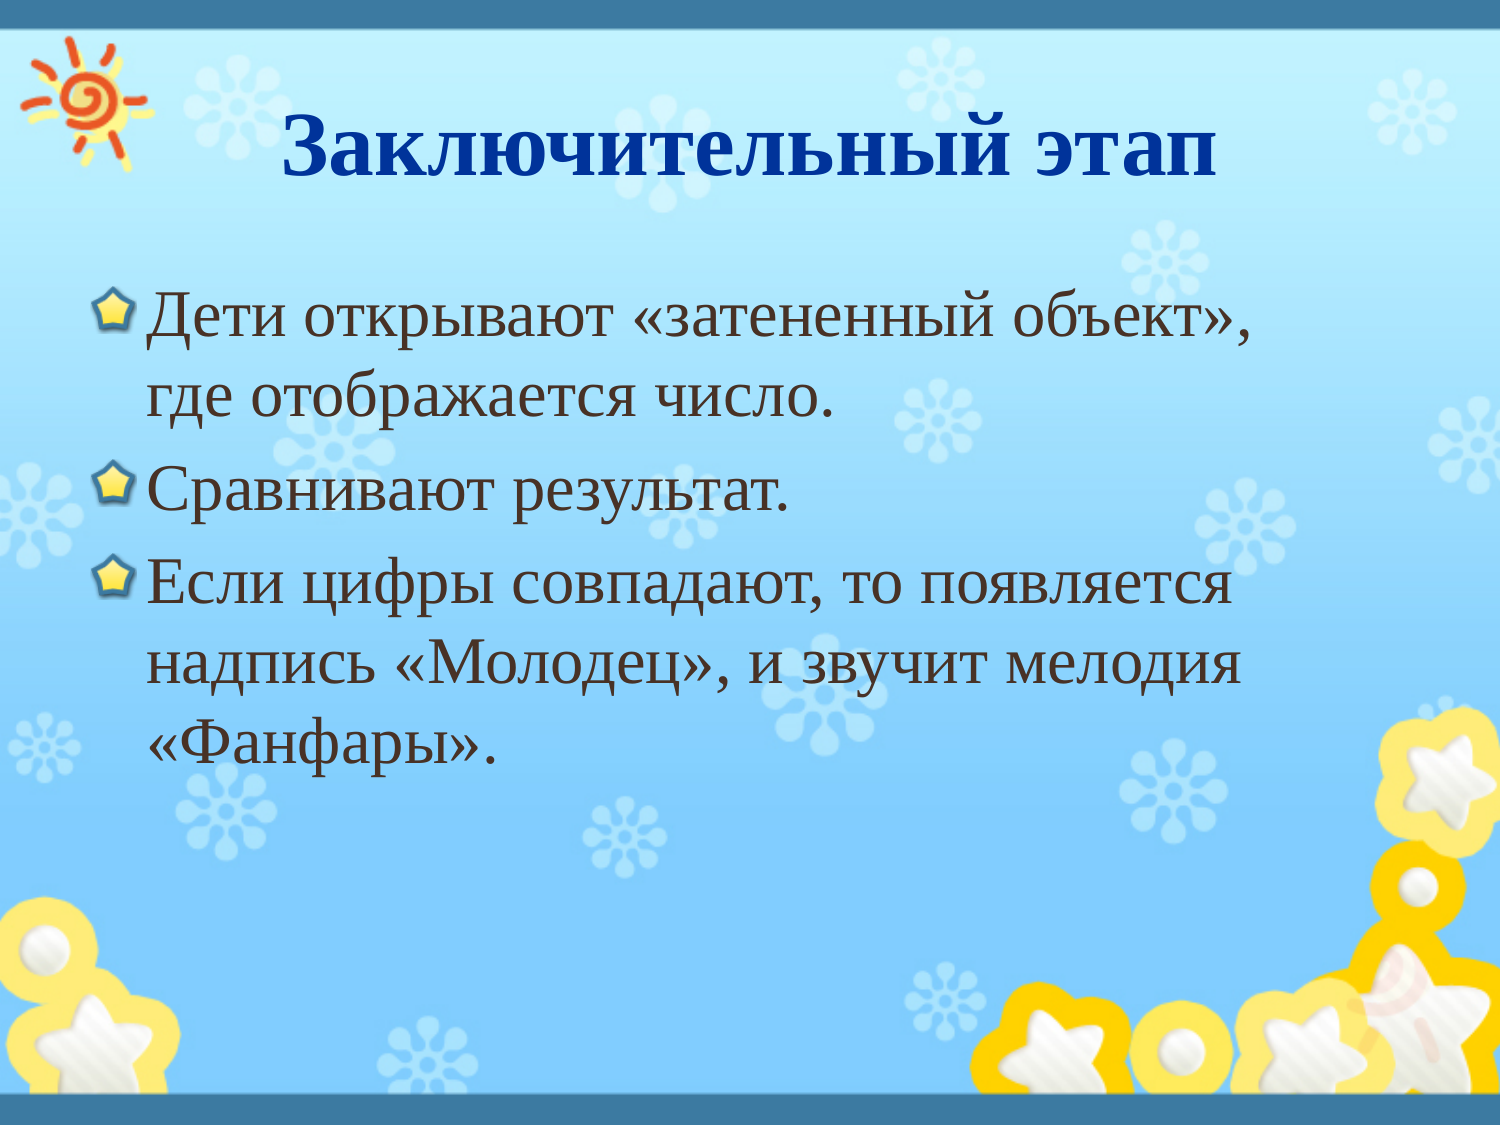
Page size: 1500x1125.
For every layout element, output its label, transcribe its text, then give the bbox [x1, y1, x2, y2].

picture [0, 0, 1500, 1125]
list Дети открывают «затененный объект», где отображается число. Сравнивают результат. Если цифры совпадают, то появляется надпись «Молодец», и звучит мелодия «Фанфары». [74, 262, 1290, 903]
title Заключительный этап [75, 45, 1425, 233]
